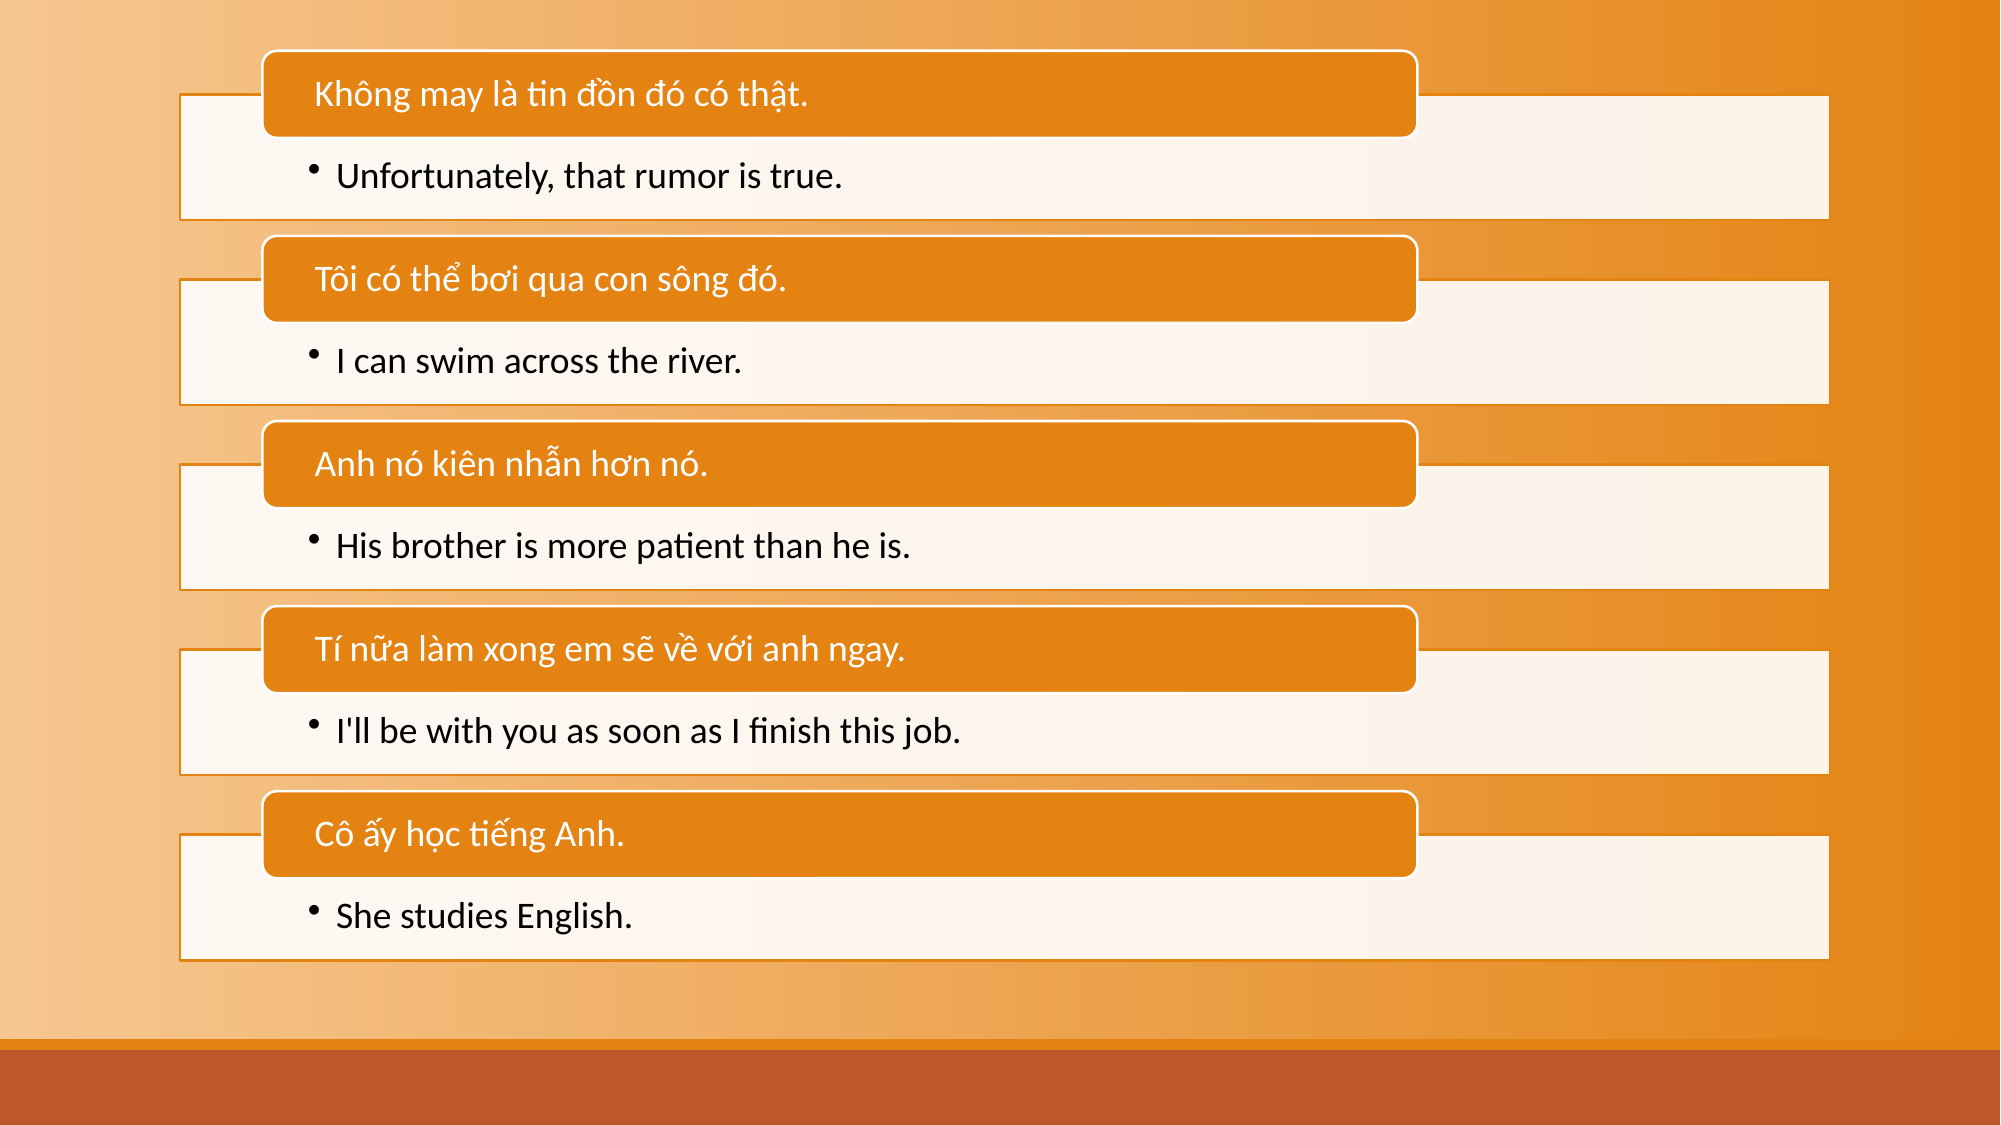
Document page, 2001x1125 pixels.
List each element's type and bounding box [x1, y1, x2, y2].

list [179, 47, 1831, 964]
